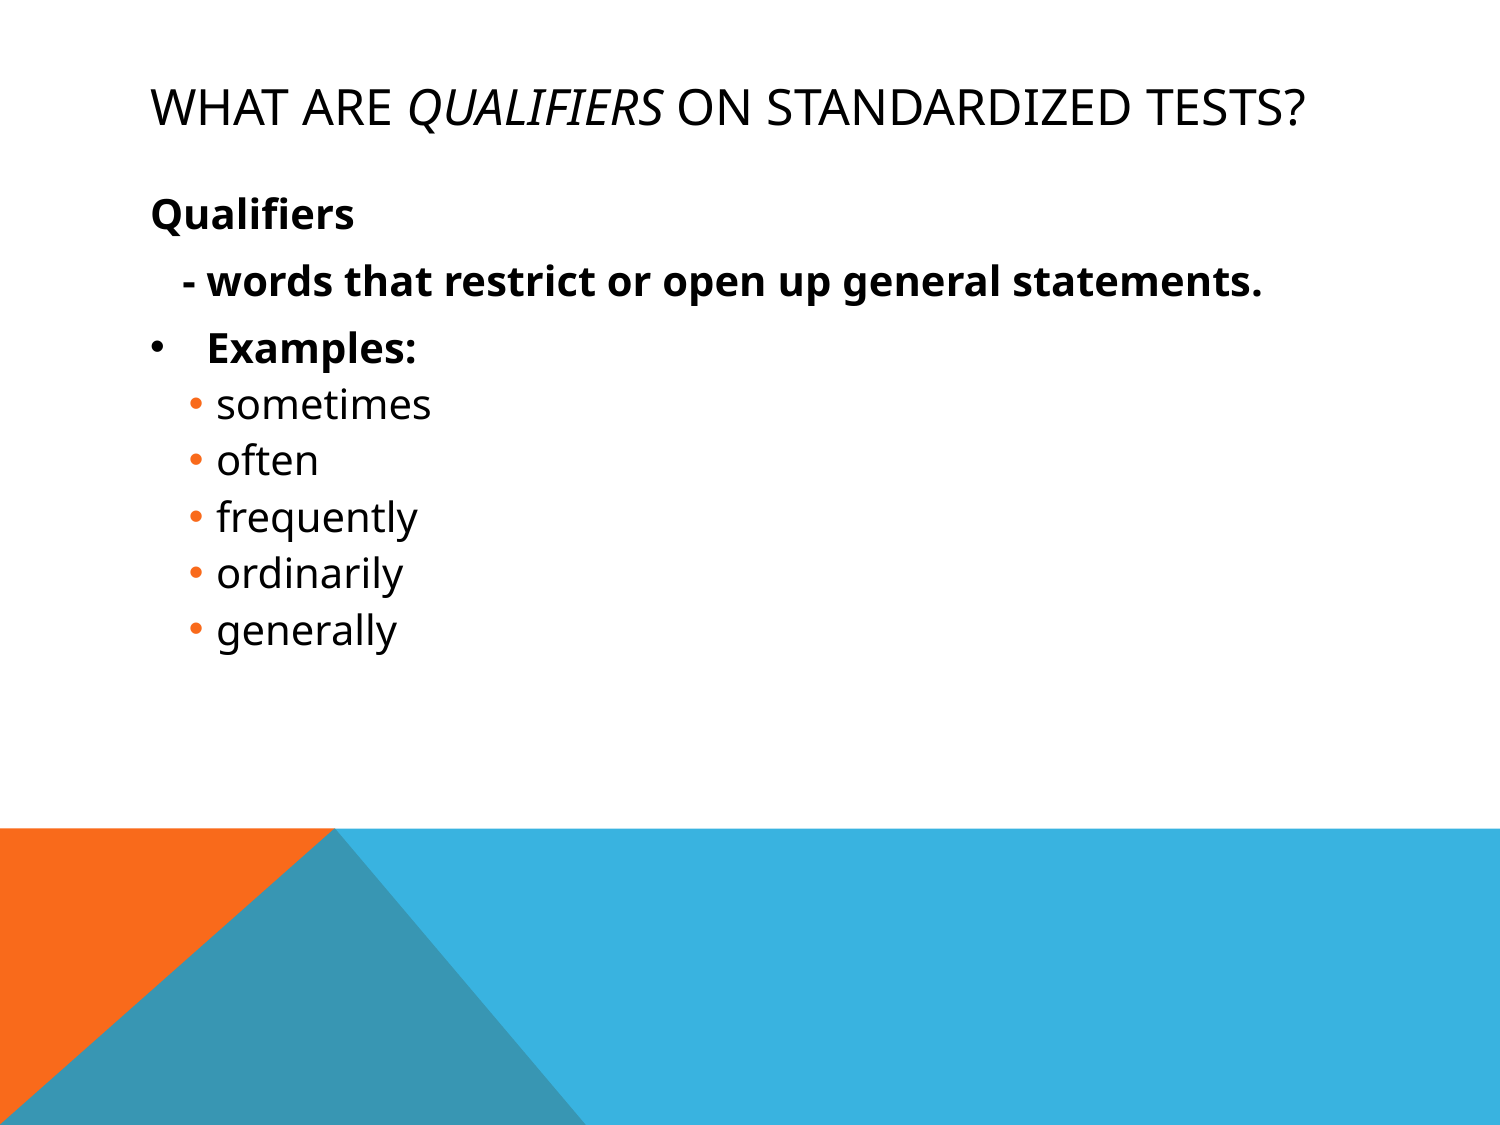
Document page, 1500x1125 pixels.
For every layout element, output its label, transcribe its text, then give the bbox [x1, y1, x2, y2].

title What are qualifiers on standardized tests? [135, 60, 1369, 150]
list Qualifiers - words that restrict or open up general statements. Examples: sometimes often frequently ordinarily generally [135, 180, 1369, 768]
